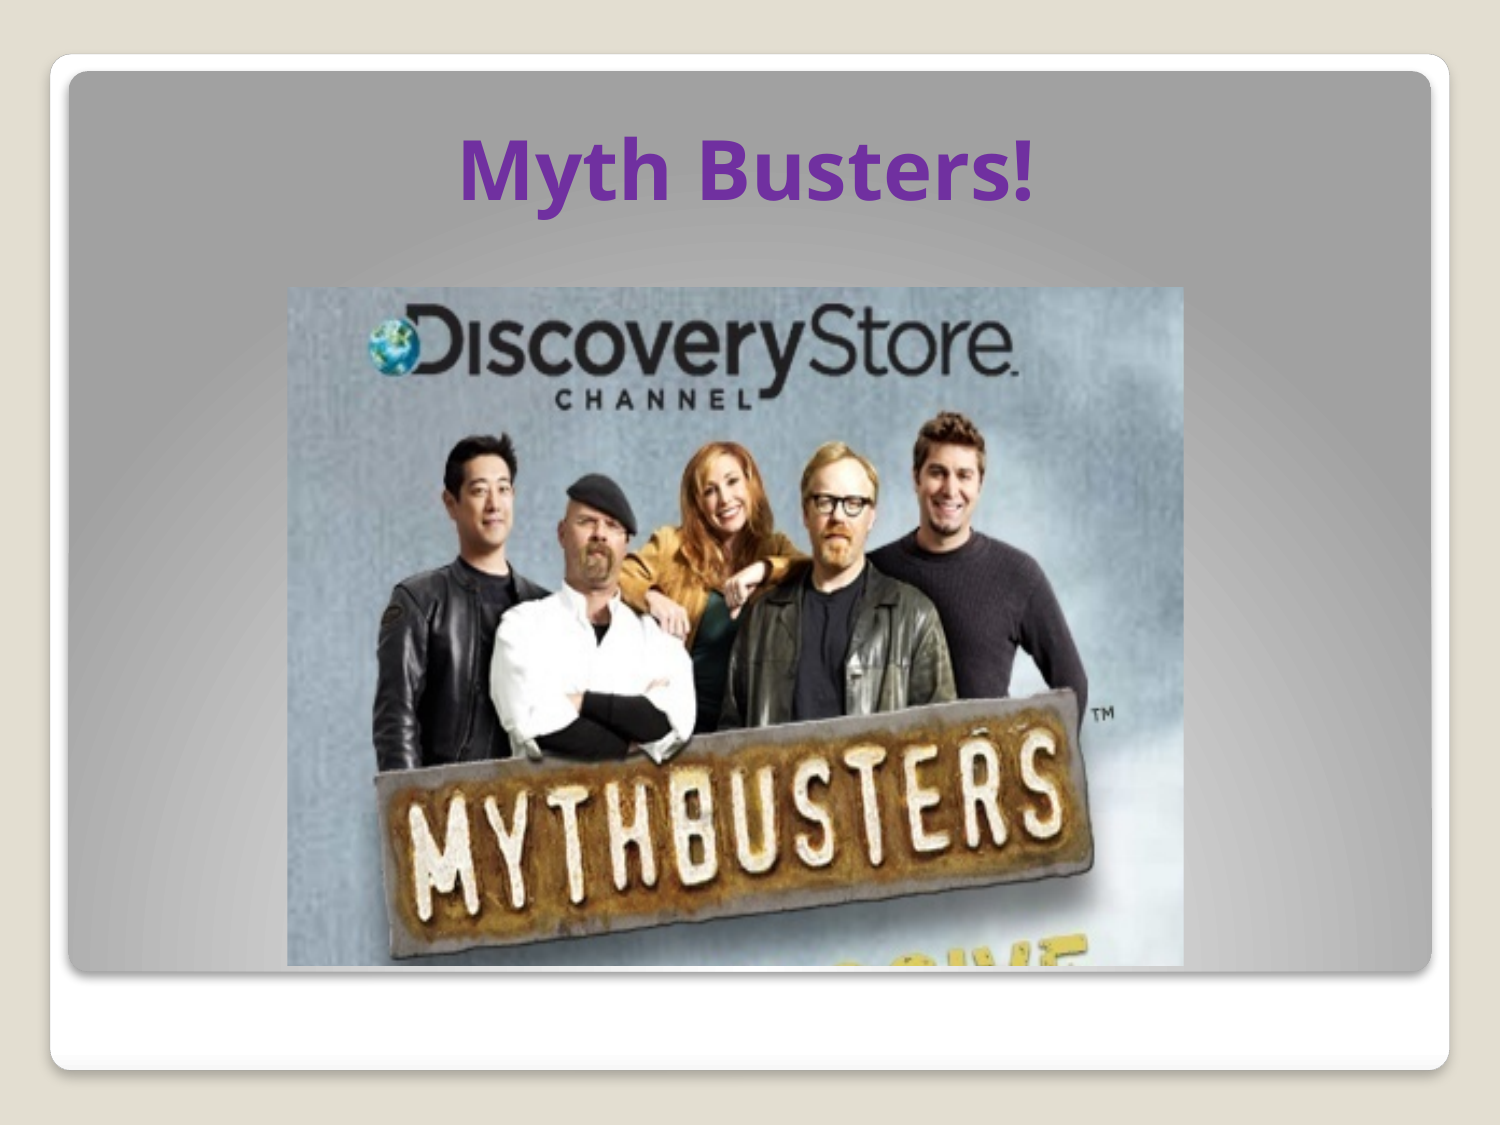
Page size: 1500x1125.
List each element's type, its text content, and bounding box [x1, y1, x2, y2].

picture [287, 287, 1184, 966]
title Myth Busters! [75, 99, 1418, 225]
